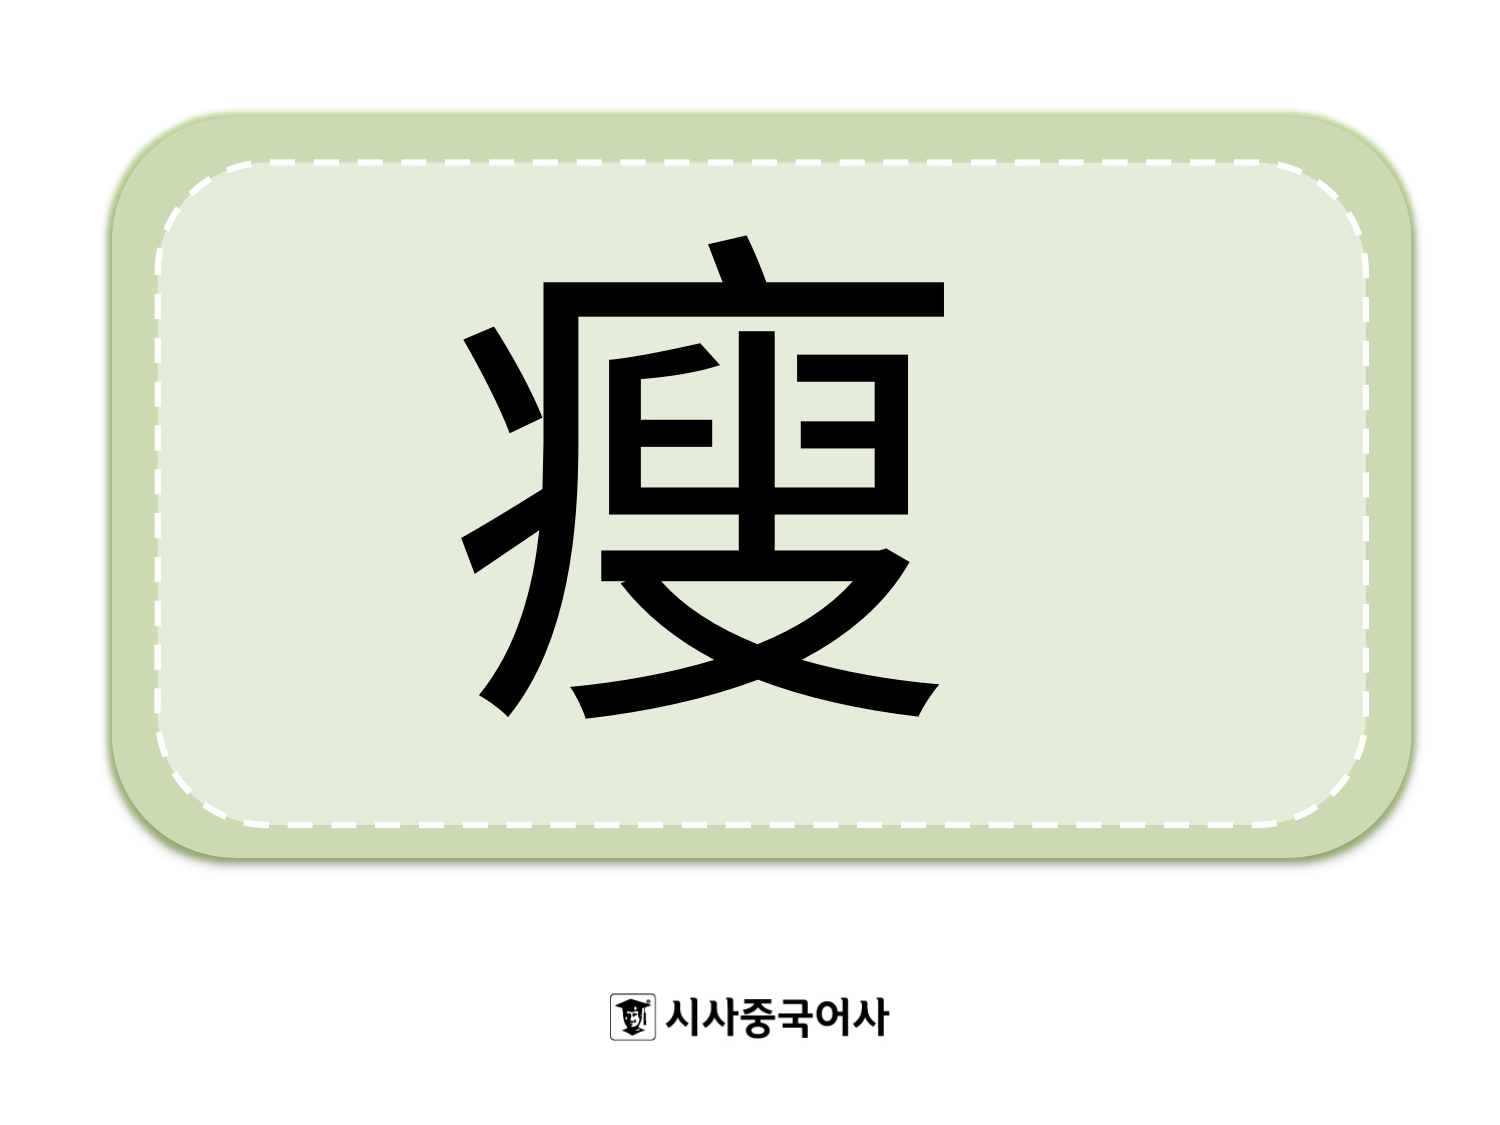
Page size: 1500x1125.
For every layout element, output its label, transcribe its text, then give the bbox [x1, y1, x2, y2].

text_box 瘦 [159, 137, 1368, 800]
picture [602, 987, 898, 1047]
text_box [162, 160, 1371, 824]
